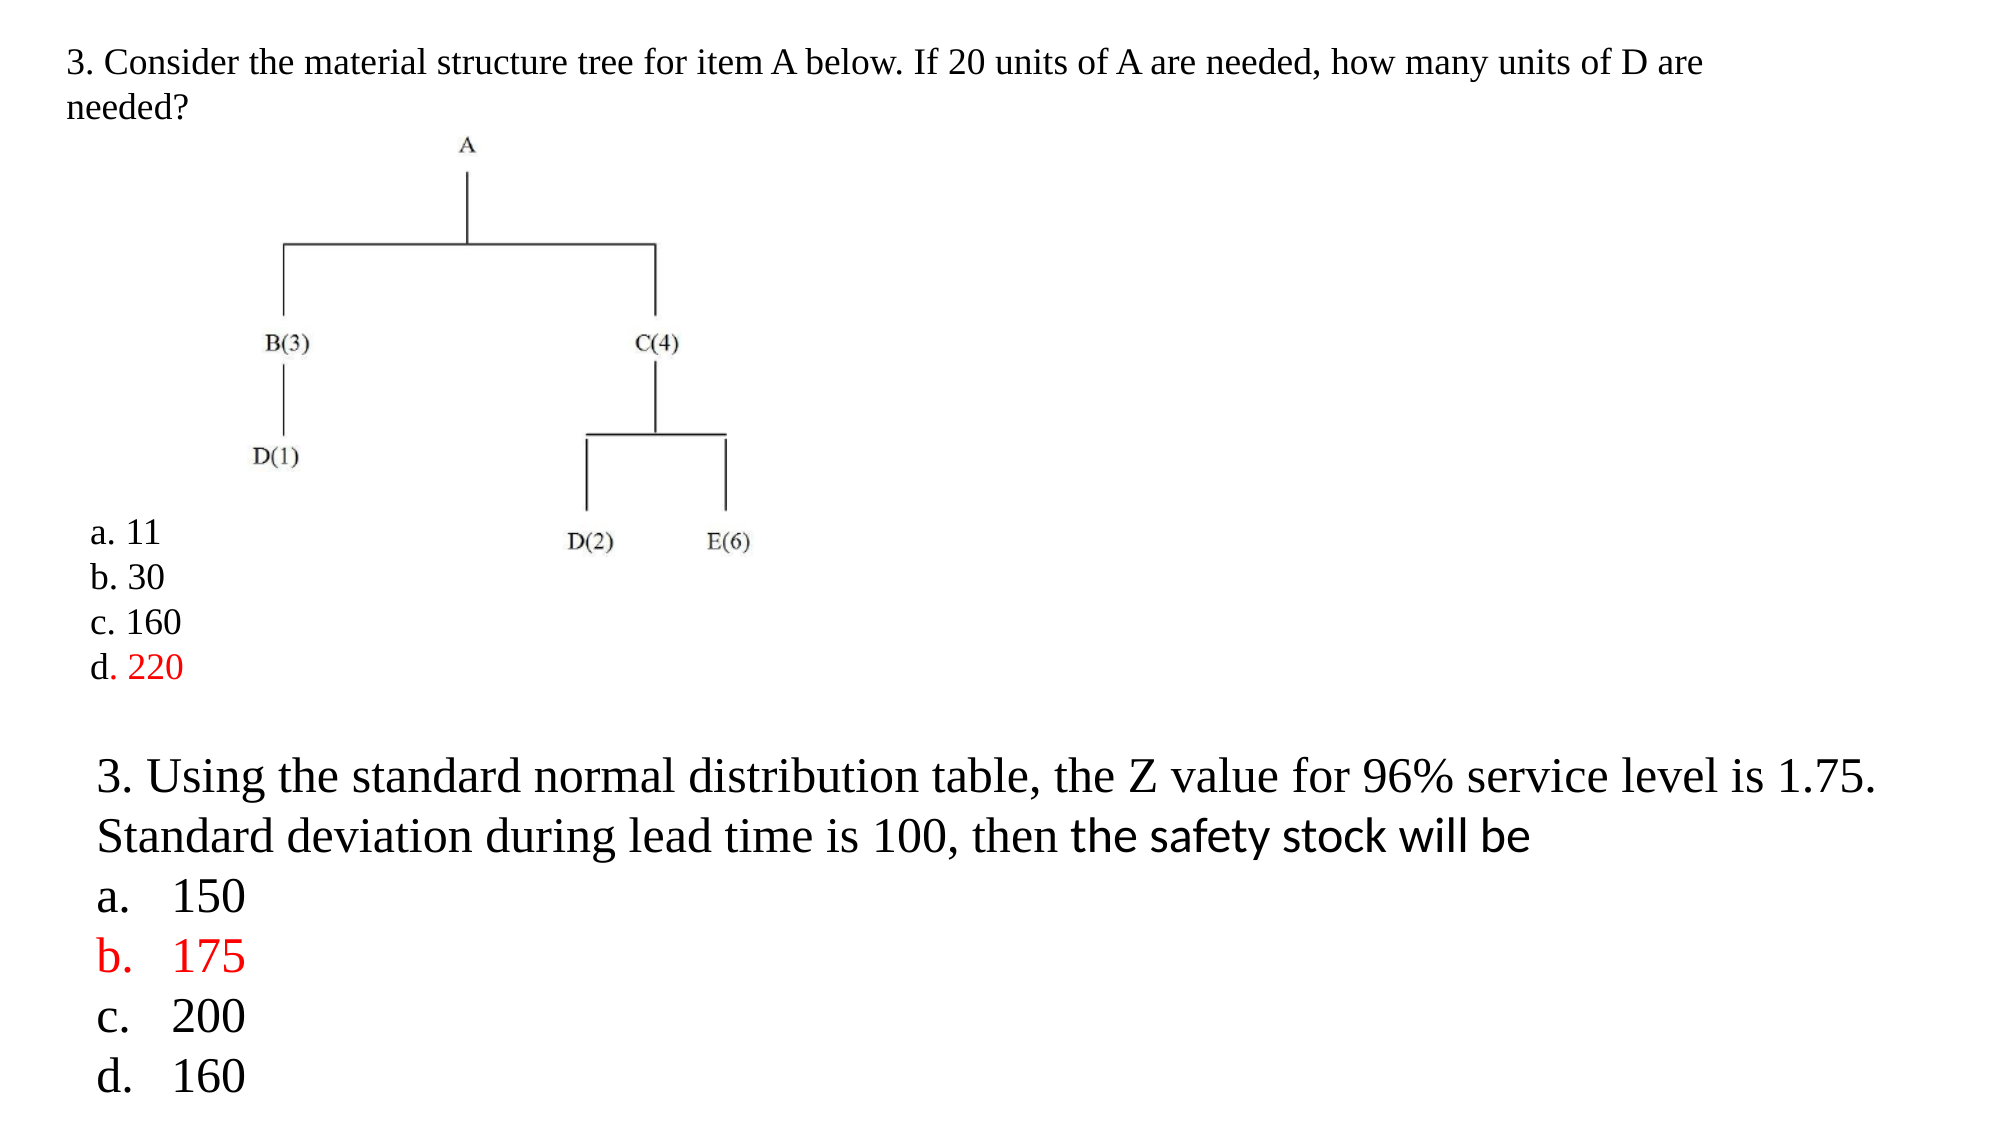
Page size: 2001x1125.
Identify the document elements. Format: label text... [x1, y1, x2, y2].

text_box 3. Consider the material structure tree for item A below. If 20 units of A are needed, how many units of D are needed? [51, 29, 1840, 135]
picture [245, 135, 755, 561]
text_box 3. Using the standard normal distribution table, the Z value for 96% service level is 1.75. Standard deviation during lead time is 100, then the safety stock will be 150 175 200 160 [81, 734, 1894, 1110]
text_box a. 11 b. 30 c. 160 d. 220 [75, 449, 581, 695]
